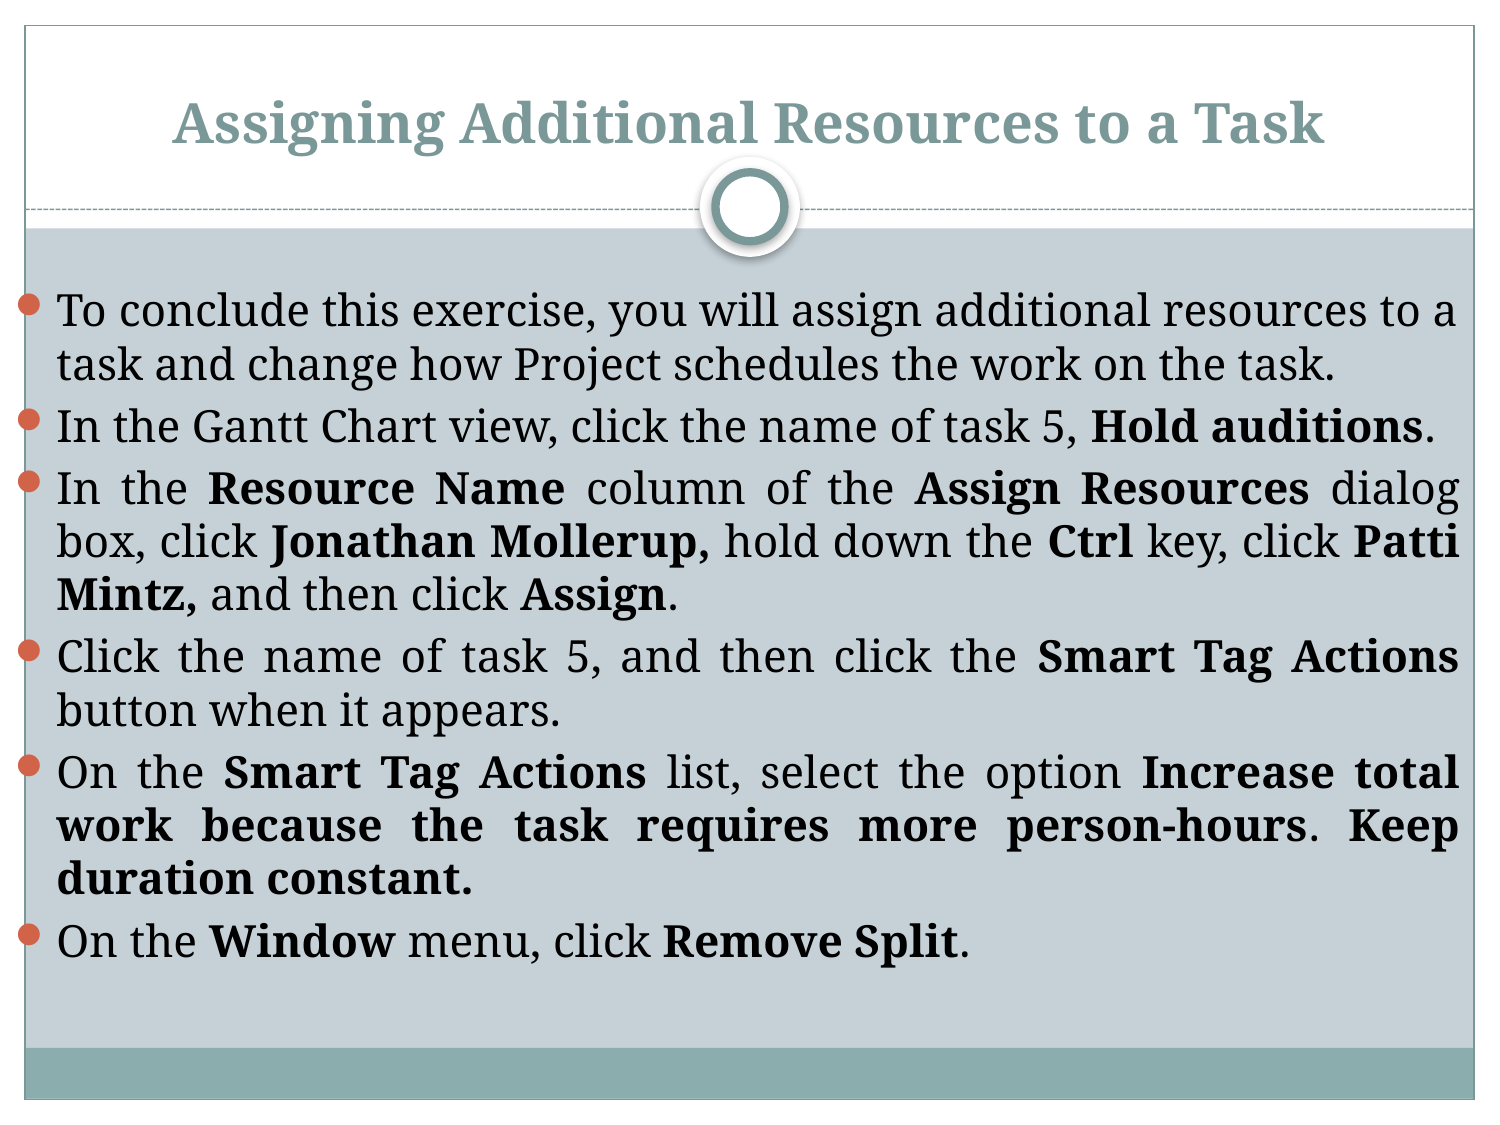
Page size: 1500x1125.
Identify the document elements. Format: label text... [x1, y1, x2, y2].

title Assigning Additional Resources to a Task [49, 37, 1450, 162]
list To conclude this exercise, you will assign additional resources to a task and change how Project schedules the work on the task. In the Gantt Chart view, click the name of task 5, Hold auditions. In the Resource Name column of the Assign Resources dialog box, click Jonathan Mollerup, hold down the Ctrl key, click Patti Mintz, and then click Assign. Click the name of task 5, and then click the Smart Tag Actions button when it appears. On the Smart Tag Actions list, select the option Increase total work because the task requires more person-hours. Keep duration constant. On the Window menu, click Remove Split. [0, 275, 1475, 1050]
